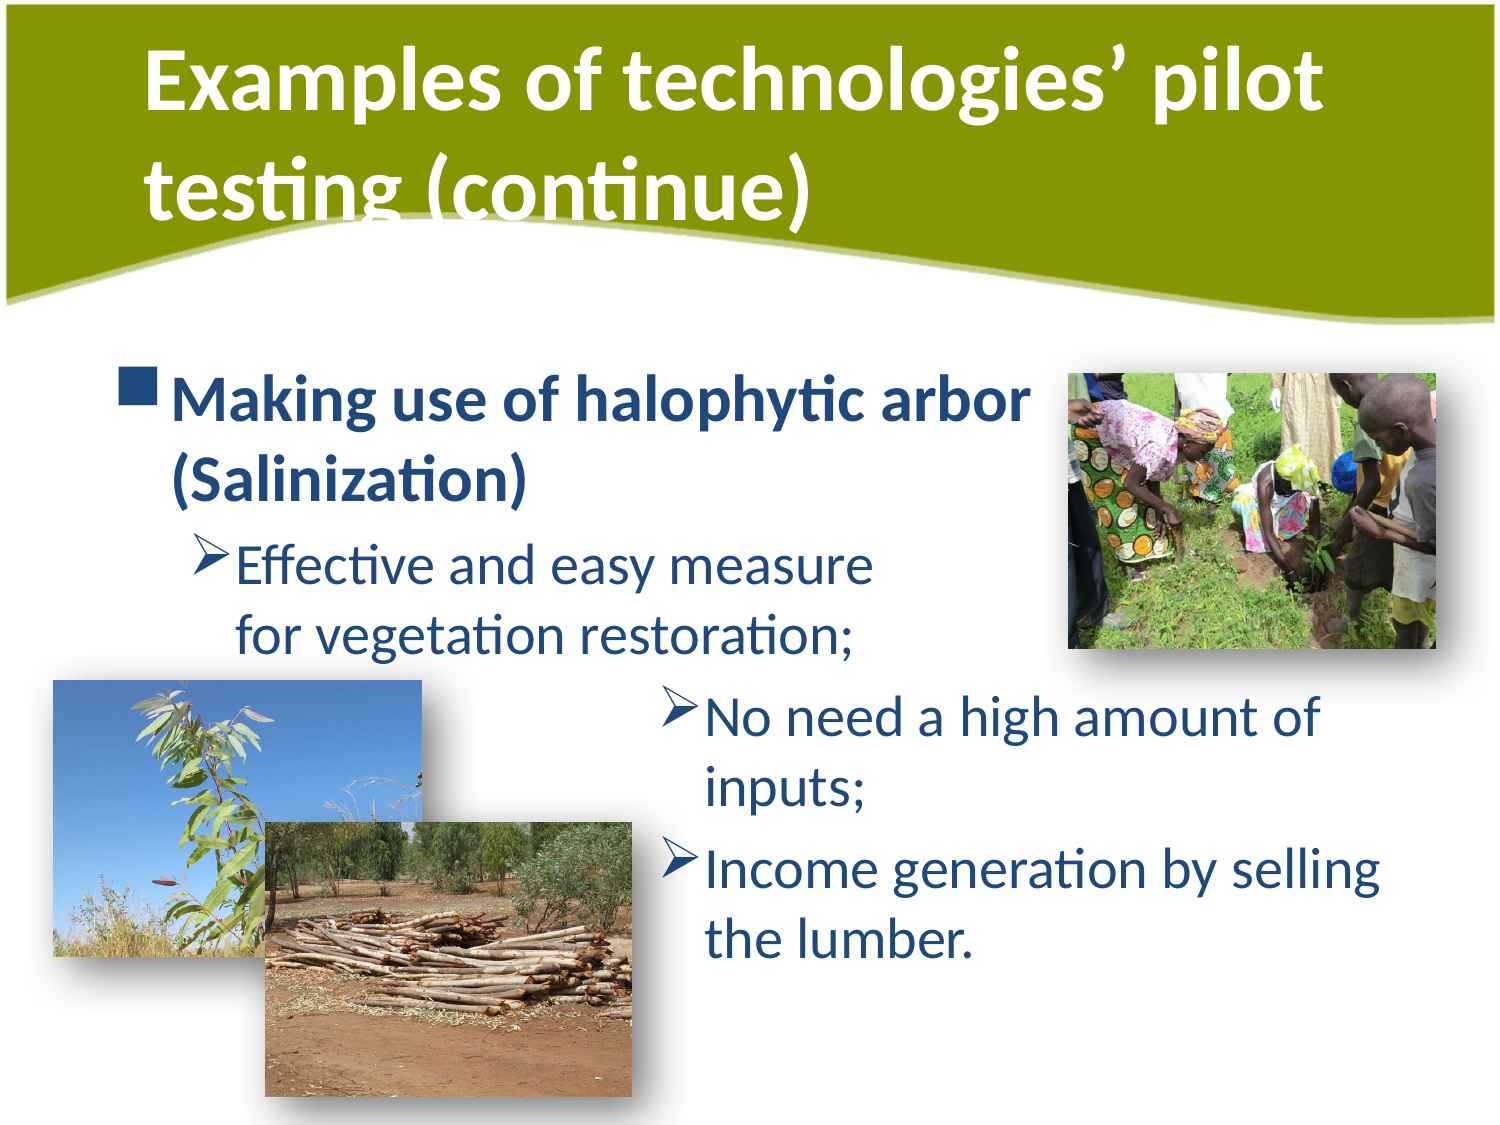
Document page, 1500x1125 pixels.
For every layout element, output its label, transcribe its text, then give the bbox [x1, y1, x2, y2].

list Making use of halophytic arbor (Salinization) Effective and easy measure for vegetation restoration; No need a high amount of inputs; Income generation by selling the lumber. [98, 347, 1459, 1055]
title Examples of technologies’ pilot testing (continue) [128, 34, 1414, 223]
picture [0, 0, 1500, 1125]
